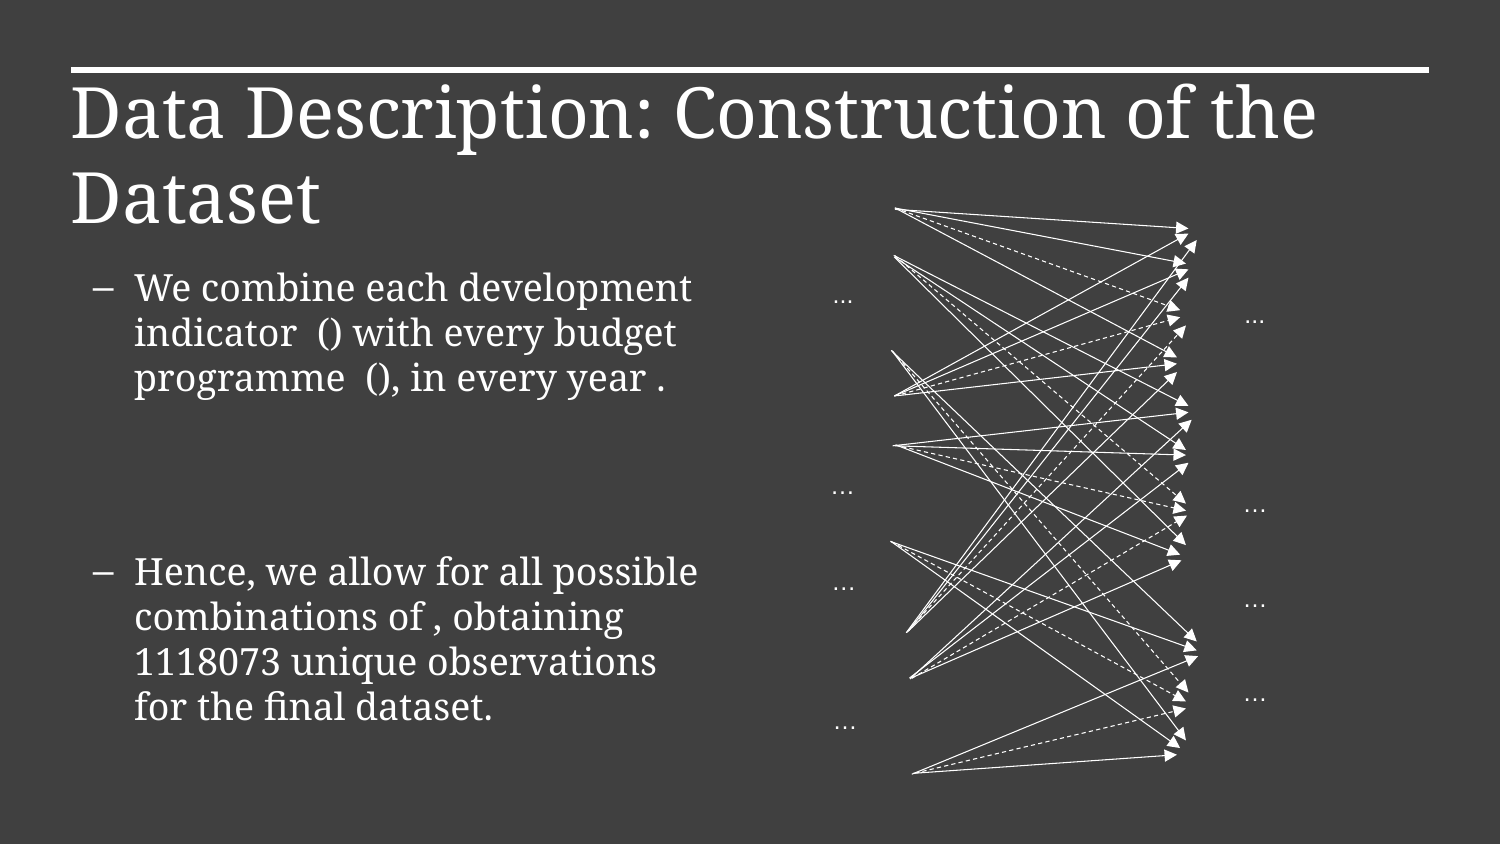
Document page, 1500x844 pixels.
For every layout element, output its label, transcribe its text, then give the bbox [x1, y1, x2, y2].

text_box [892, 412, 899, 443]
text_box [908, 277, 1189, 326]
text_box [909, 462, 1189, 516]
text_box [911, 515, 1188, 679]
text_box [911, 655, 1199, 775]
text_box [908, 325, 1187, 418]
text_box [890, 540, 906, 749]
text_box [911, 560, 1182, 678]
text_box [905, 239, 1197, 425]
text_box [897, 209, 1178, 231]
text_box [894, 316, 900, 365]
table_header … [743, 558, 884, 605]
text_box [912, 754, 1178, 774]
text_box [1181, 207, 1187, 231]
list Data Description: Construction of the Dataset [70, 67, 1446, 183]
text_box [891, 404, 899, 411]
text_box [909, 419, 1192, 466]
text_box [906, 371, 1178, 421]
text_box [914, 708, 1187, 774]
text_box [895, 444, 899, 538]
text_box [894, 233, 1189, 267]
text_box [894, 269, 900, 316]
